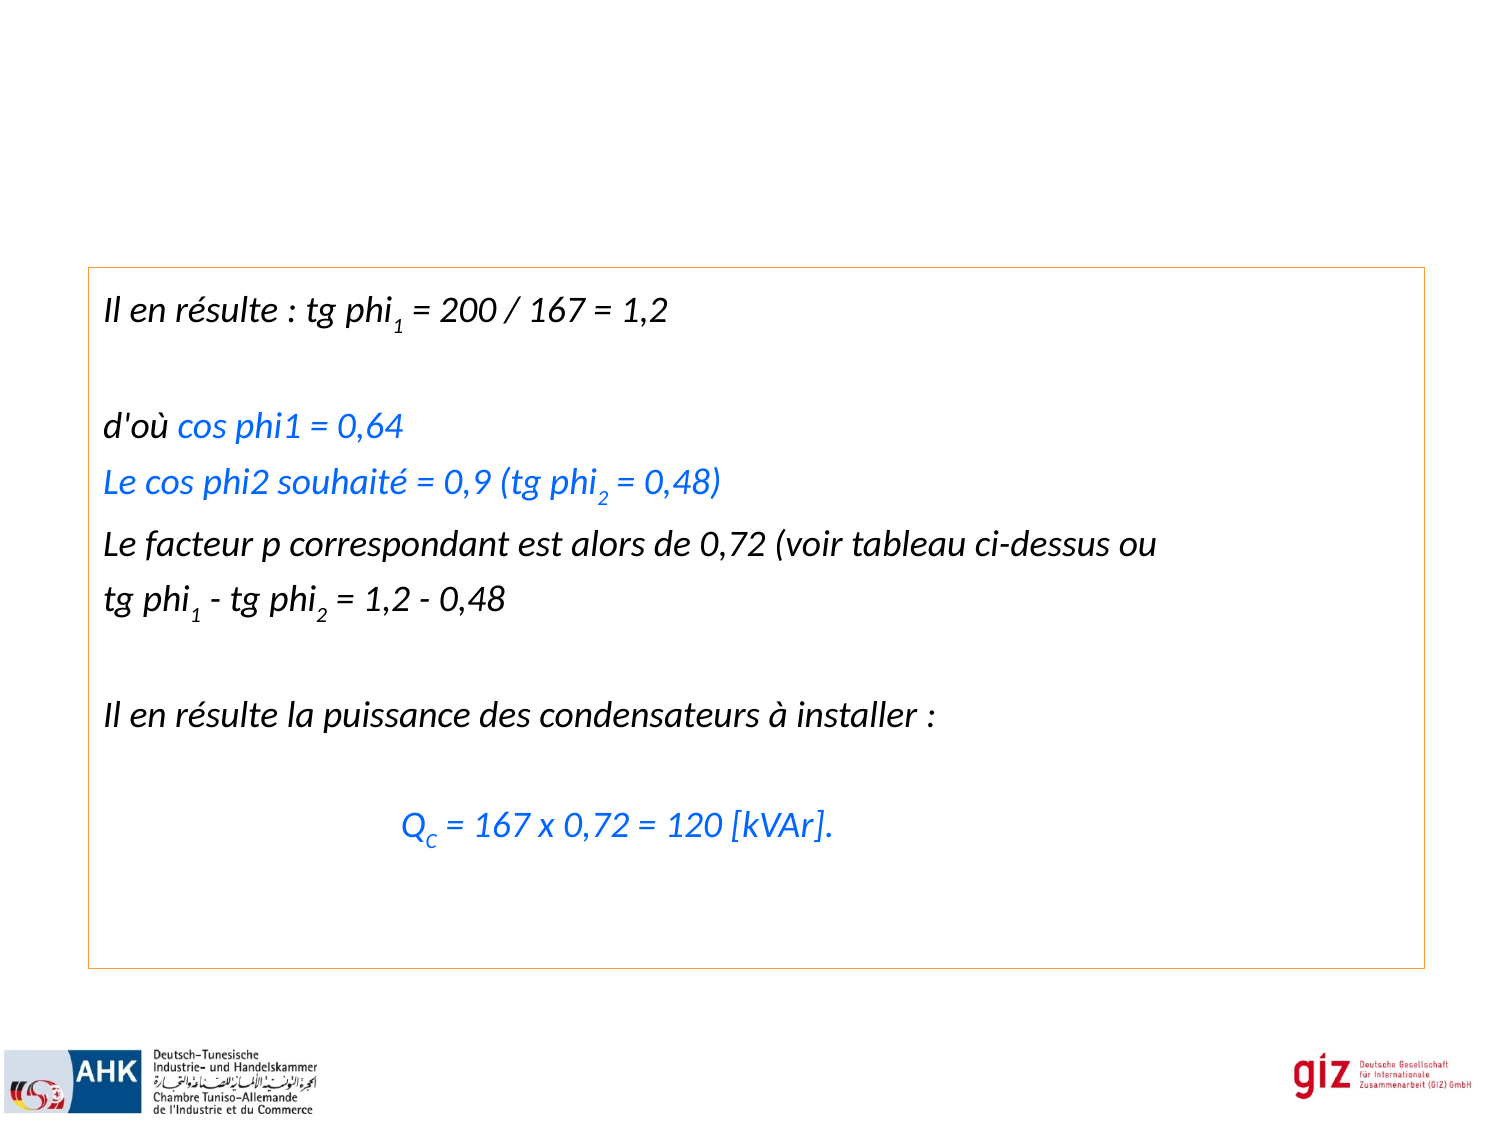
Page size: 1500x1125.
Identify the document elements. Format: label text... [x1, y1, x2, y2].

picture [3, 1049, 317, 1114]
picture [1275, 1031, 1500, 1125]
text_box Il en résulte : tg phi1 = 200 / 167 = 1,2 d'où cos phi1 = 0,64 Le cos phi2 souhaité = 0,9 (tg phi2 = 0,48) Le facteur p correspondant est alors de 0,72 (voir tableau ci-dessus ou tg phi1 - tg phi2 = 1,2 - 0,48 Il en résulte la puissance des condensateurs à installer : QC = 167 x 0,72 = 120 [kVAr]. [88, 267, 1425, 969]
